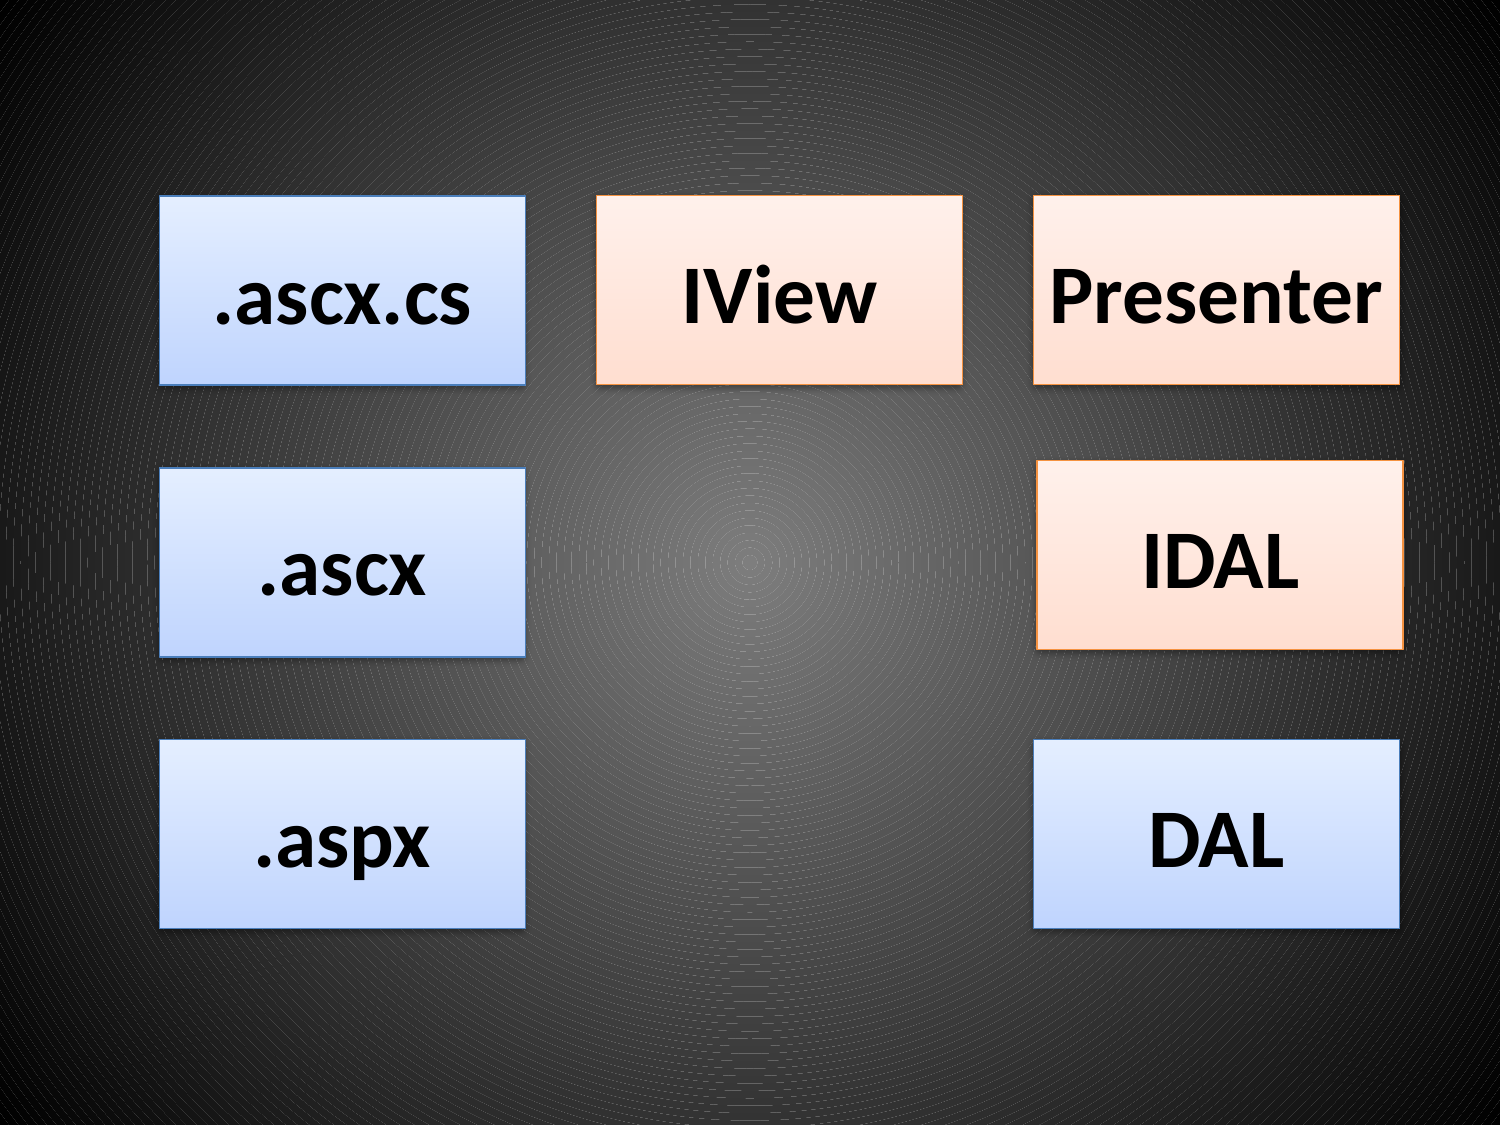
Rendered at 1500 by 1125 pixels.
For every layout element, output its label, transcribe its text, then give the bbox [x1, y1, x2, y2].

text_box IView [596, 195, 963, 385]
text_box .ascx [159, 467, 526, 658]
text_box .ascx.cs [159, 195, 526, 386]
text_box .aspx [159, 739, 526, 929]
text_box DAL [1033, 739, 1400, 929]
text_box Presenter [1033, 195, 1400, 385]
text_box IDAL [1036, 460, 1404, 650]
